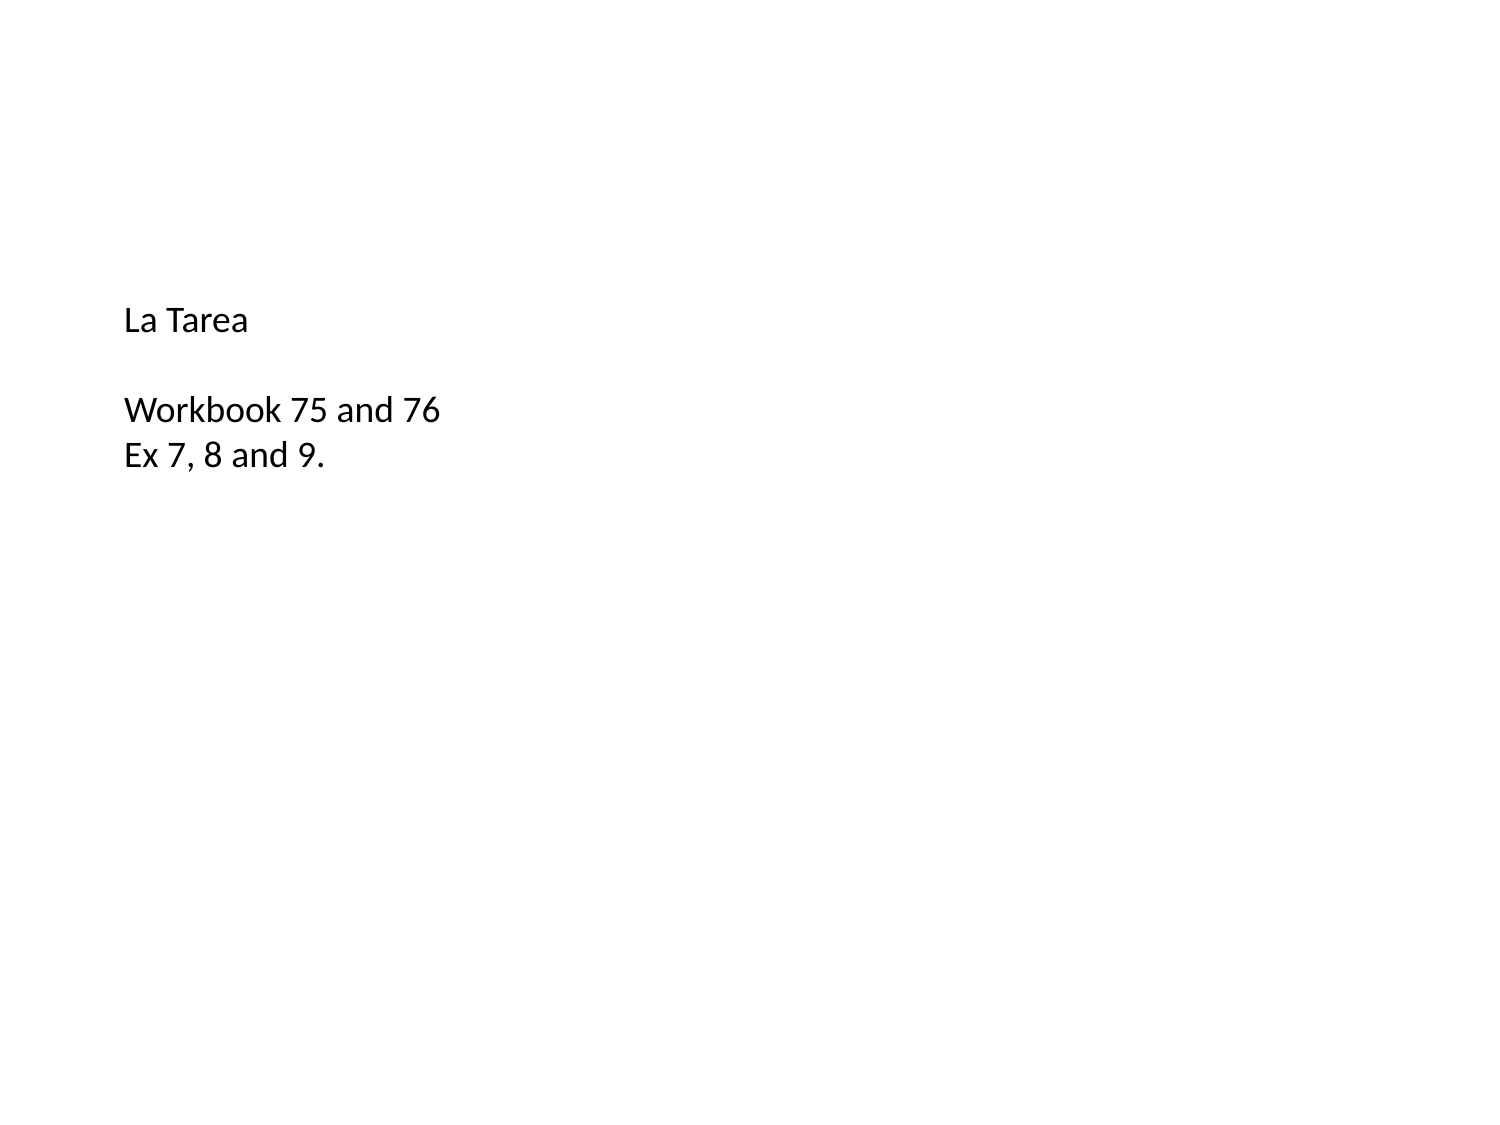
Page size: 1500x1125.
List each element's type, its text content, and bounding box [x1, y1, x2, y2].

text_box La Tarea Workbook 75 and 76 Ex 7, 8 and 9. [109, 287, 1338, 483]
